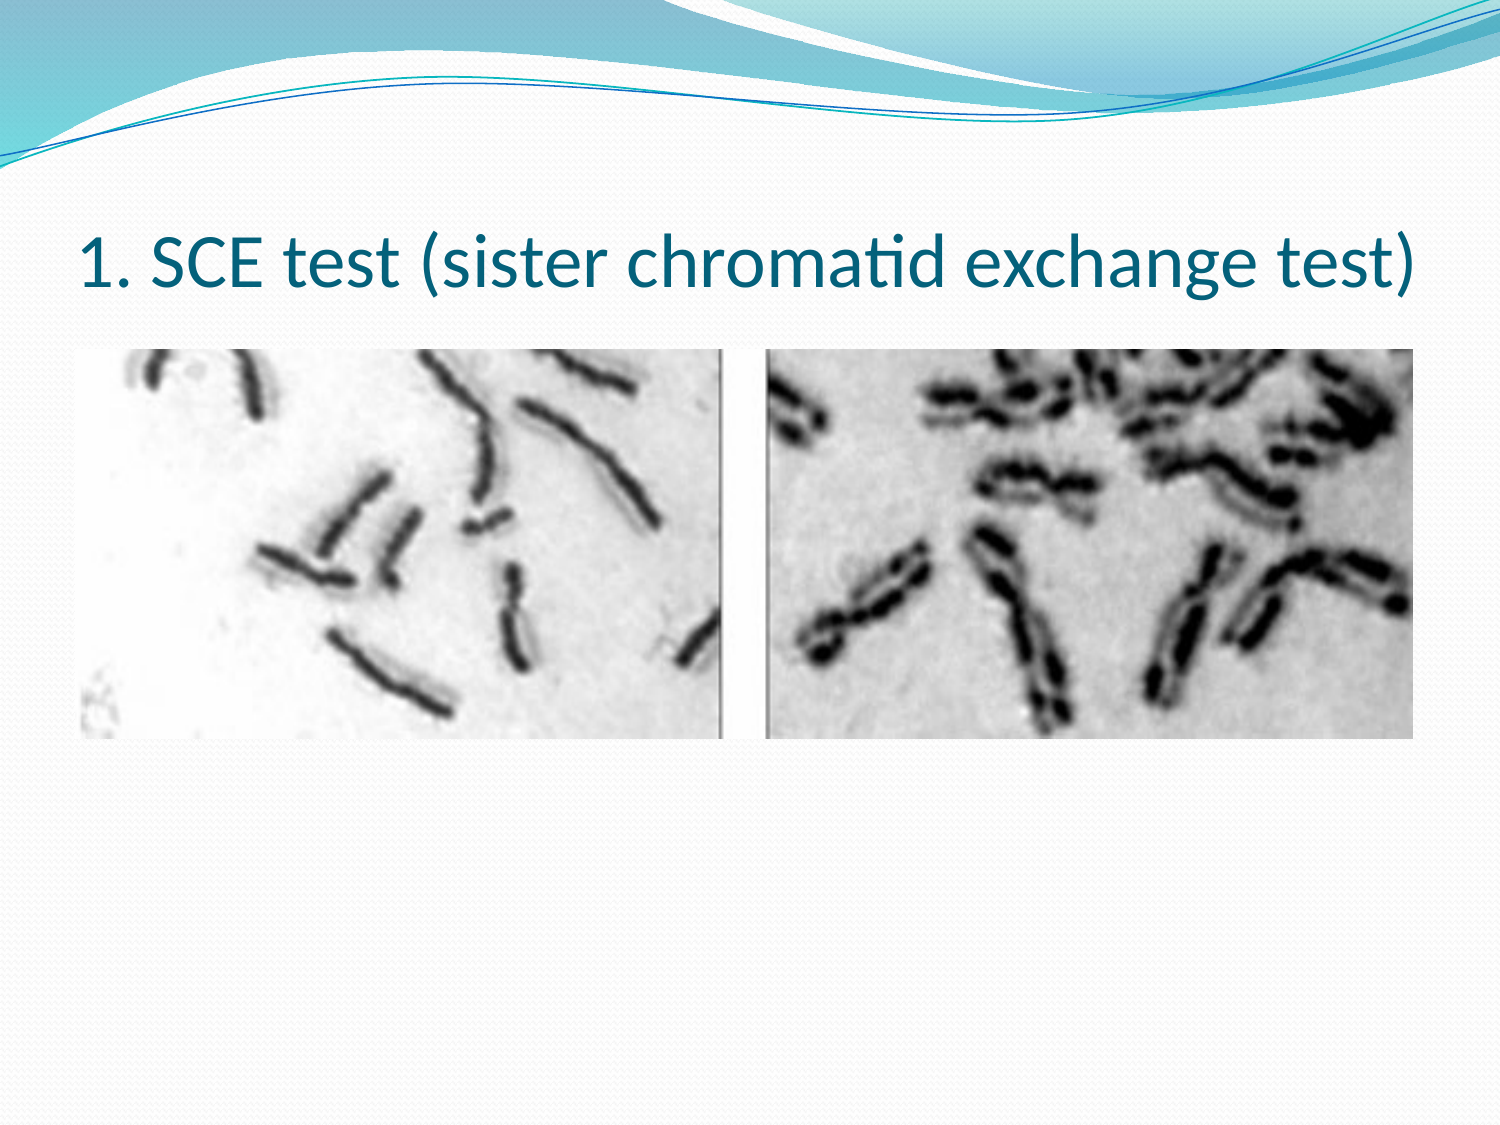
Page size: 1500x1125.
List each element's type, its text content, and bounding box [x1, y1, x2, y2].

title 1. SCE test (sister chromatid exchange test) [75, 115, 1425, 303]
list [74, 349, 1413, 740]
